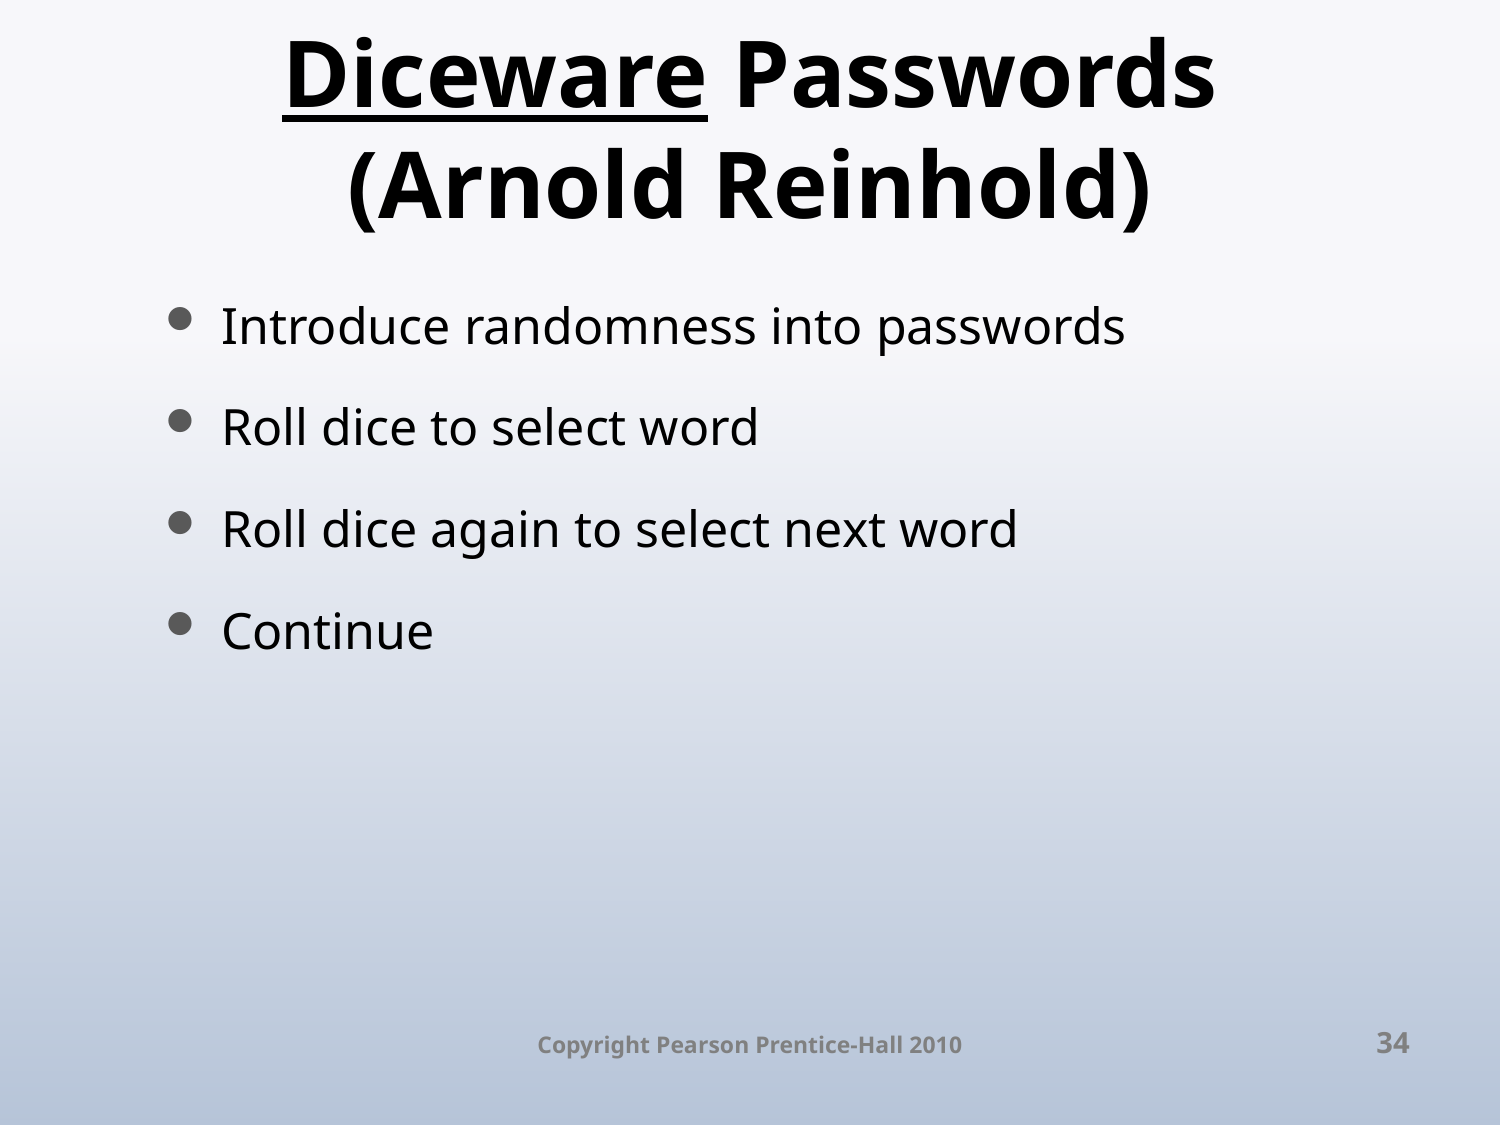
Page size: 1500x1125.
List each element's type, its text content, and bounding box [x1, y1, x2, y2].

slide_number 34 [1074, 1021, 1425, 1067]
title Diceware Passwords (Arnold Reinhold) [150, 37, 1350, 245]
footer Copyright Pearson Prentice-Hall 2010 [512, 1021, 988, 1067]
list Introduce randomness into passwords Roll dice to select word Roll dice again to select next word Continue [150, 286, 1350, 993]
